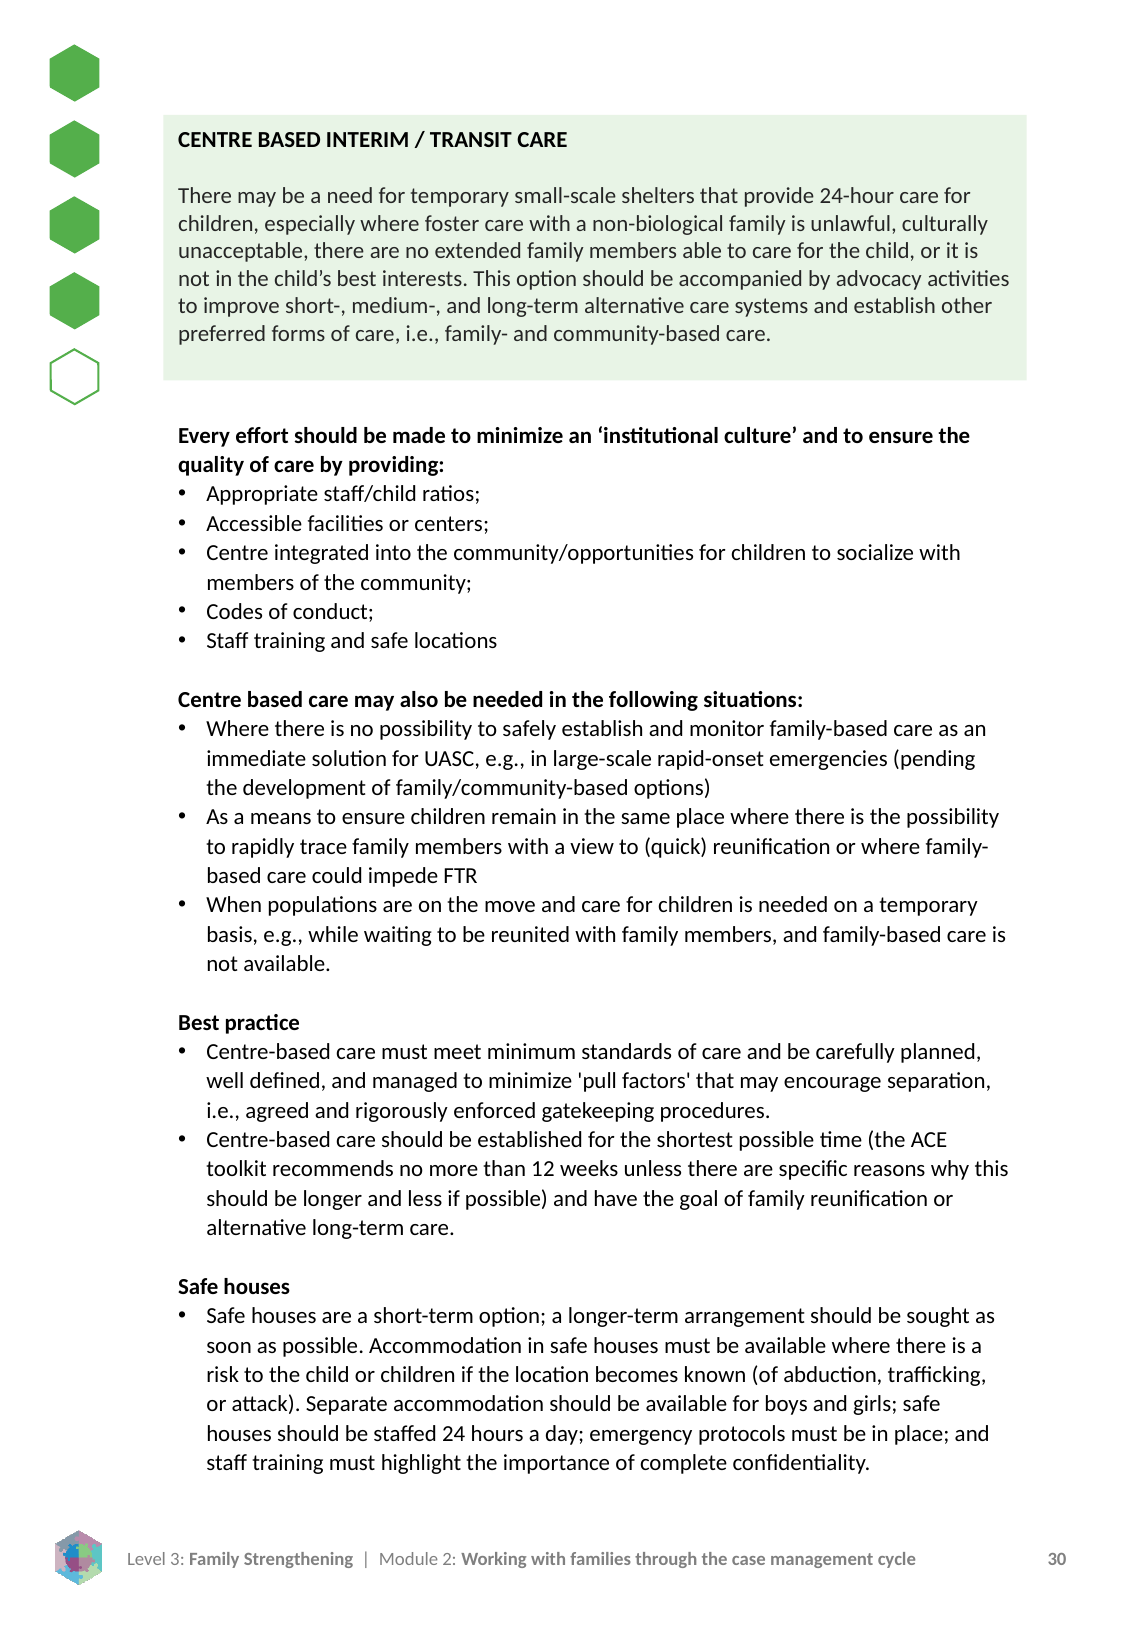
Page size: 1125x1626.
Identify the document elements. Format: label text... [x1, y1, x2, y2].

text_box [49, 348, 100, 406]
text_box [49, 196, 100, 254]
text_box Every effort should be made to minimize an ‘institutional culture’ and to ensure the quality of care by providing: Appropriate staff/child ratios; Accessible facilities or centers; Centre integrated into the community/opportunities for children to socialize with members of the community; Codes of conduct; Staff training and safe locations Centre based care may also be needed in the following situations: Where there is no possibility to safely establish and monitor family-based care as an immediate solution for UASC, e.g., in large-scale rapid-onset emergencies (pending the development of family/community-based options) As a means to ensure children remain in the same place where there is the possibility to rapidly trace family members with a view to (quick) reunification or where family-based care could impede FTR When populations are on the move and care for children is needed on a temporary basis, e.g., while waiting to be reunited with family members, and family-based care is not available. Best practice Centre-based care must meet minimum standards of care and be carefully planned, well defined, and managed to minimize 'pull factors' that may encourage separation, i.e., agreed and rigorously enforced gatekeeping procedures. Centre-based care should be established for the shortest possible time (the ACE toolkit recommends no more than 12 weeks unless there are specific reasons why this should be longer and less if possible) and have the goal of family reunification or alternative long-term care. Safe houses Safe houses are a short-term option; a longer-term arrangement should be sought as soon as possible. Accommodation in safe houses must be available where there is a risk to the child or children if the location becomes known (of abduction, trafficking, or attack). Separate accommodation should be available for boys and girls; safe houses should be staffed 24 hours a day; emergency protocols must be in place; and staff training must highlight the importance of complete confidentiality. [163, 411, 1027, 1483]
picture [55, 1530, 102, 1585]
text_box [49, 44, 100, 102]
text_box [49, 272, 100, 330]
text_box CENTRE BASED INTERIM / TRANSIT CARE There may be a need for temporary small-scale shelters that provide 24-hour care for children, especially where foster care with a non-biological family is unlawful, culturally unacceptable, there are no extended family members able to care for the child, or it is not in the child’s best interests. This option should be accompanied by advocacy activities to improve short-, medium-, and long-term alternative care systems and establish other preferred forms of care, i.e., family- and community-based care. [163, 114, 1027, 381]
text_box [49, 120, 100, 178]
